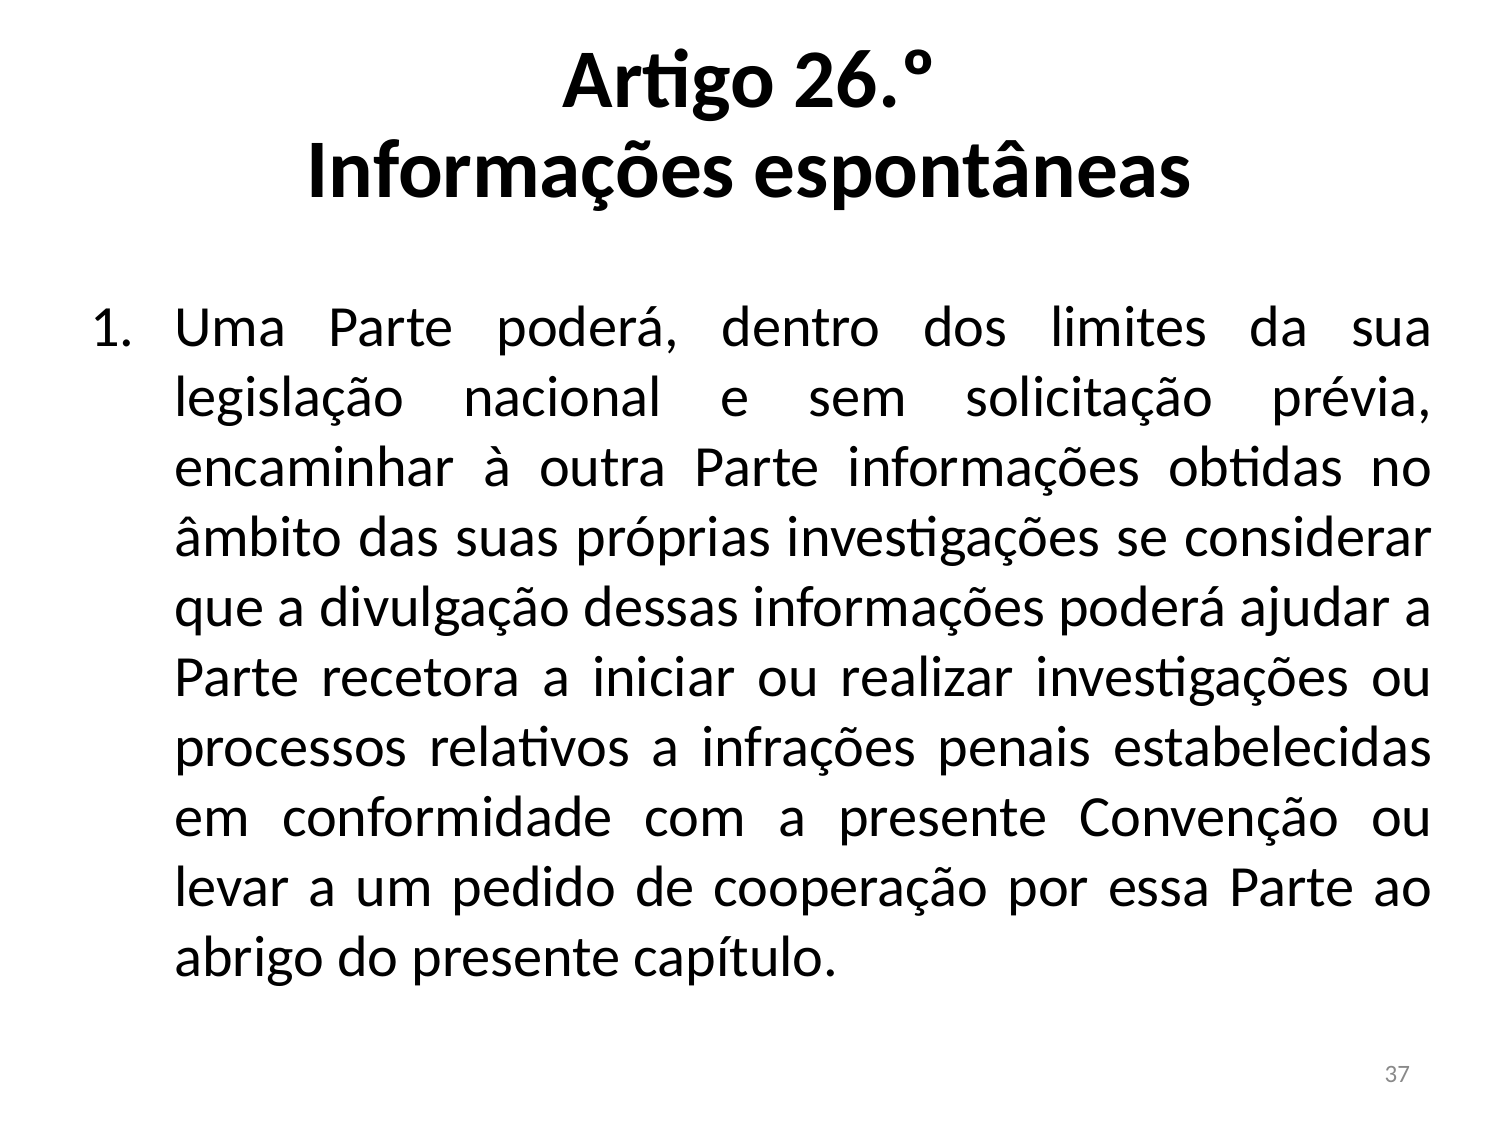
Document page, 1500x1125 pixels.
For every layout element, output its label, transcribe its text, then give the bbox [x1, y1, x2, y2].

title Artigo 26.º Informações espontâneas [75, 45, 1425, 206]
slide_number 37 [1074, 1042, 1425, 1103]
list Uma Parte poderá, dentro dos limites da sua legislação nacional e sem solicitação prévia, encaminhar à outra Parte informações obtidas no âmbito das suas próprias investigações se considerar que a divulgação dessas informações poderá ajudar a Parte recetora a iniciar ou realizar investigações ou processos relativos a infrações penais estabelecidas em conformidade com a presente Convenção ou levar a um pedido de cooperação por essa Parte ao abrigo do presente capítulo. [75, 280, 1448, 1084]
